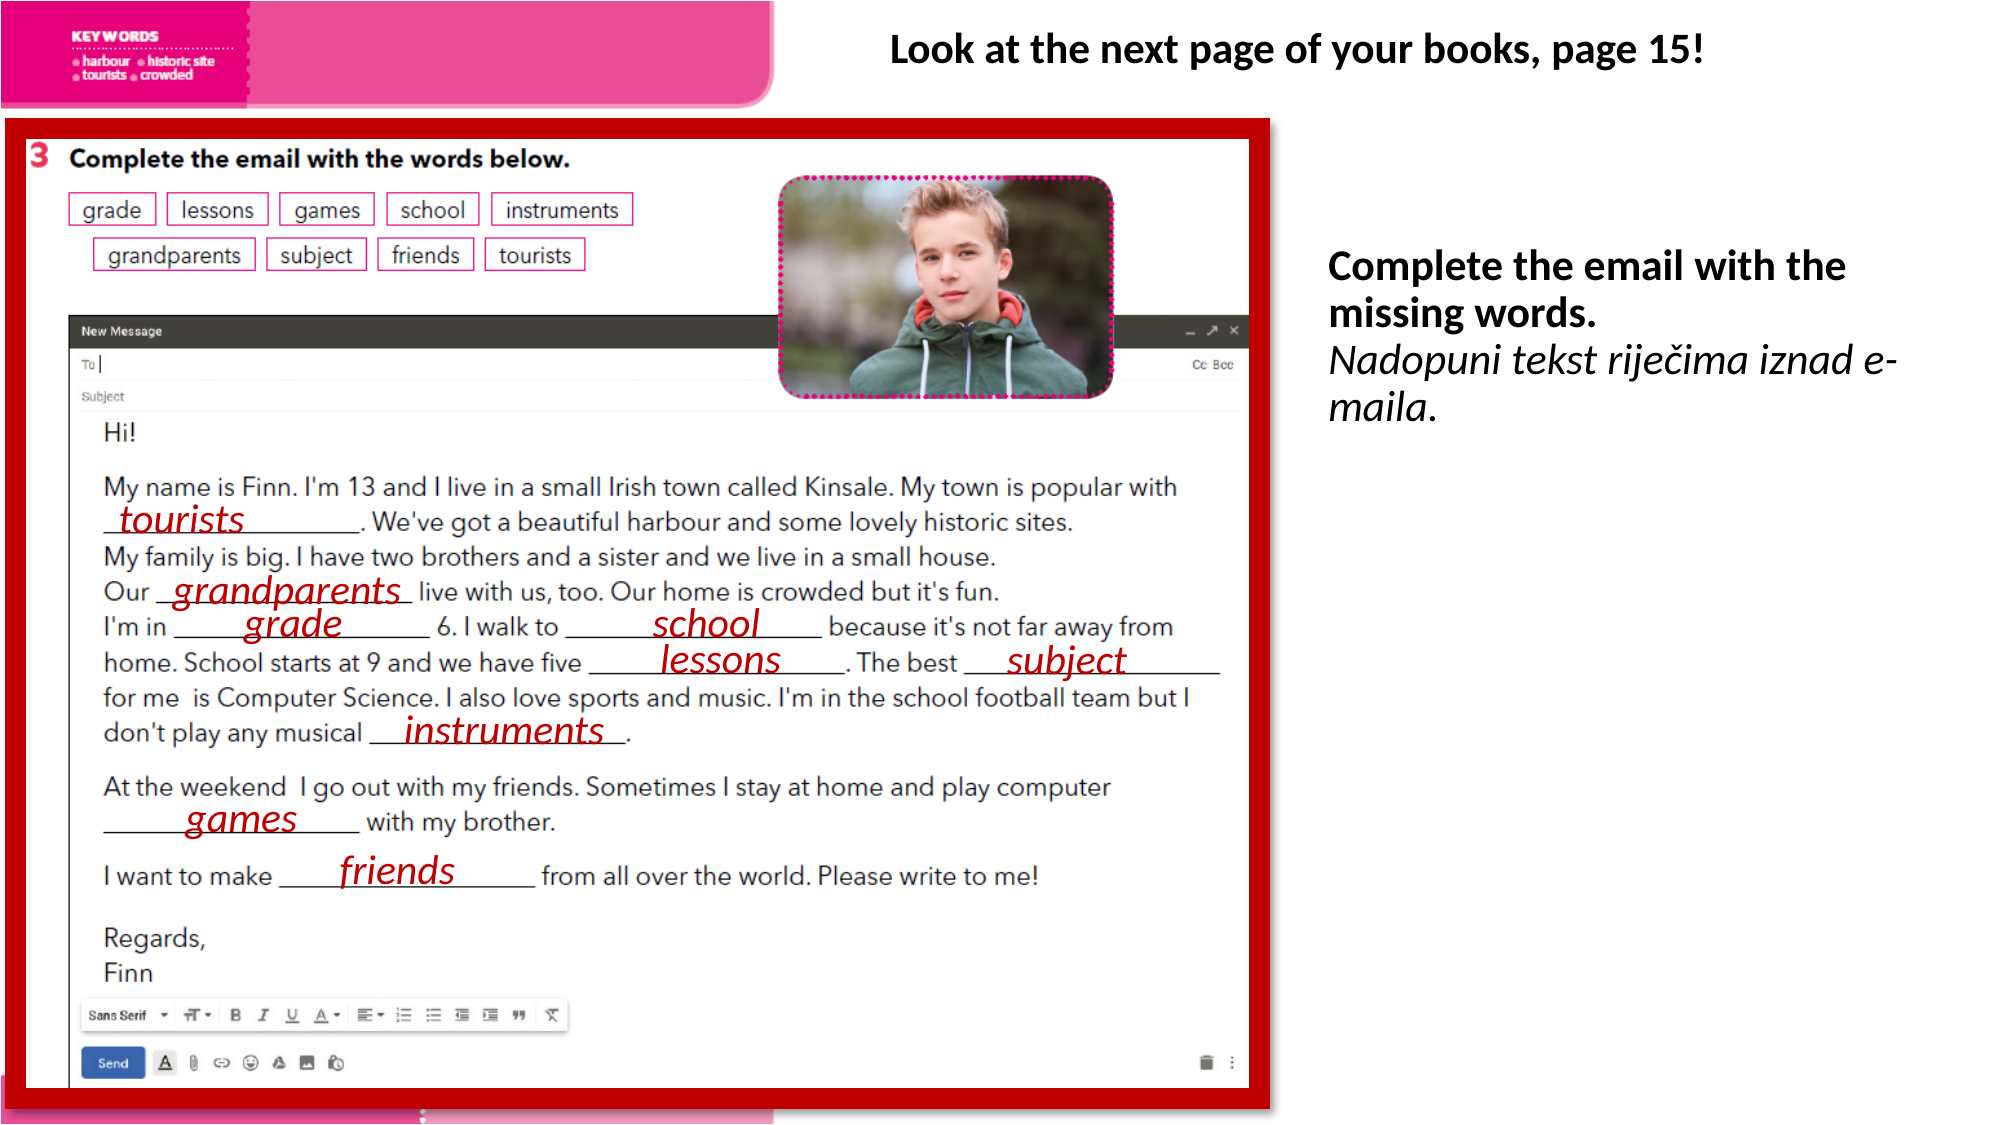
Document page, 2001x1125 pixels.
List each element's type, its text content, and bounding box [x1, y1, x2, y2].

text_box Look at the next page of your books, page 15! [874, 19, 1802, 82]
picture [1, 1, 1250, 1124]
text_box Complete the email with the missing words. Nadopuni tekst riječima iznad e-maila. [1313, 234, 1939, 1125]
